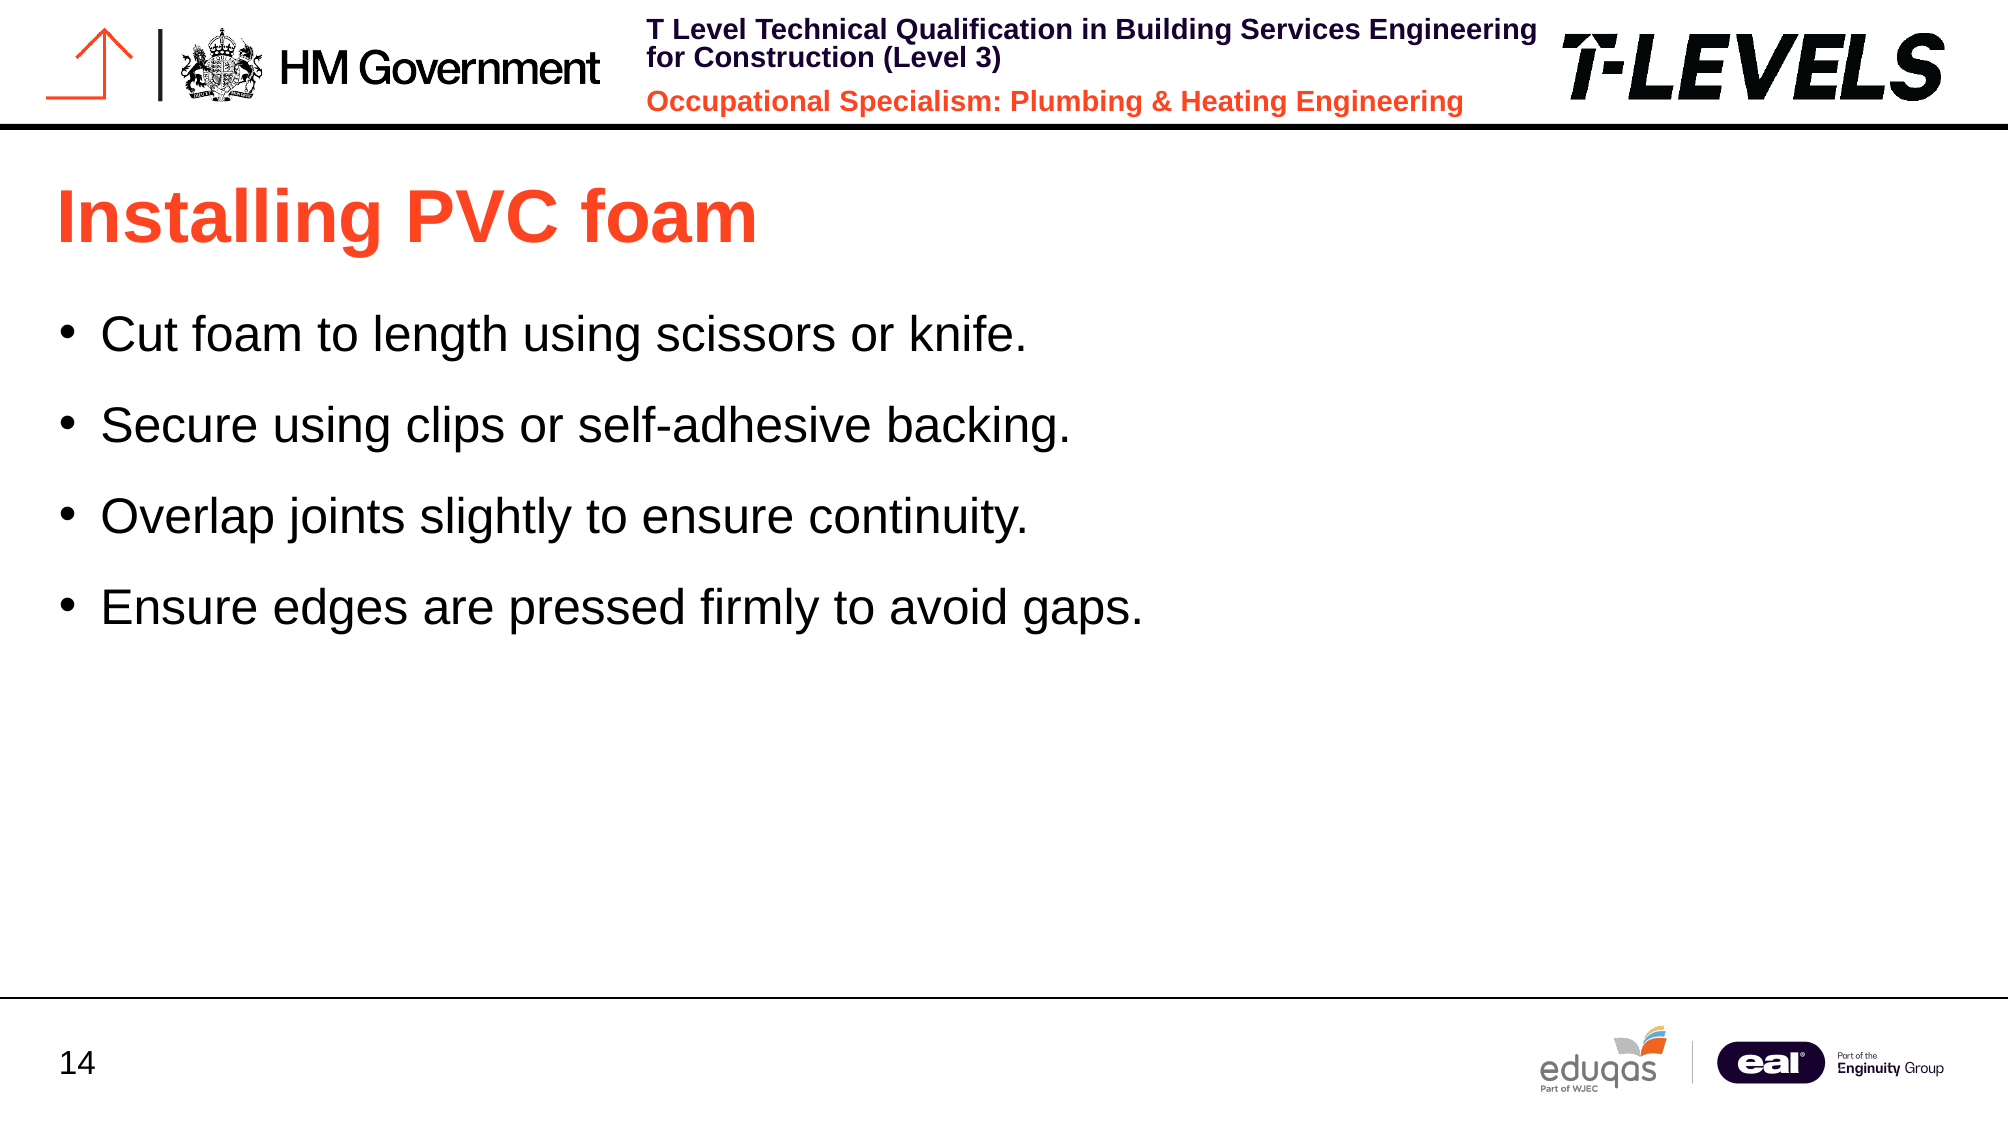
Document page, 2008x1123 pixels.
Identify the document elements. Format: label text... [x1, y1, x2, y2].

picture [41, 27, 139, 100]
title Installing PVC foam [41, 111, 1949, 314]
picture [1535, 1021, 1949, 1097]
picture [1543, 25, 1964, 108]
list Cut foam to length using scissors or knife. Secure using clips or self-adhesive backing. Overlap joints slightly to ensure continuity. Ensure edges are pressed firmly to avoid gaps. [59, 295, 1933, 950]
picture [158, 28, 600, 102]
